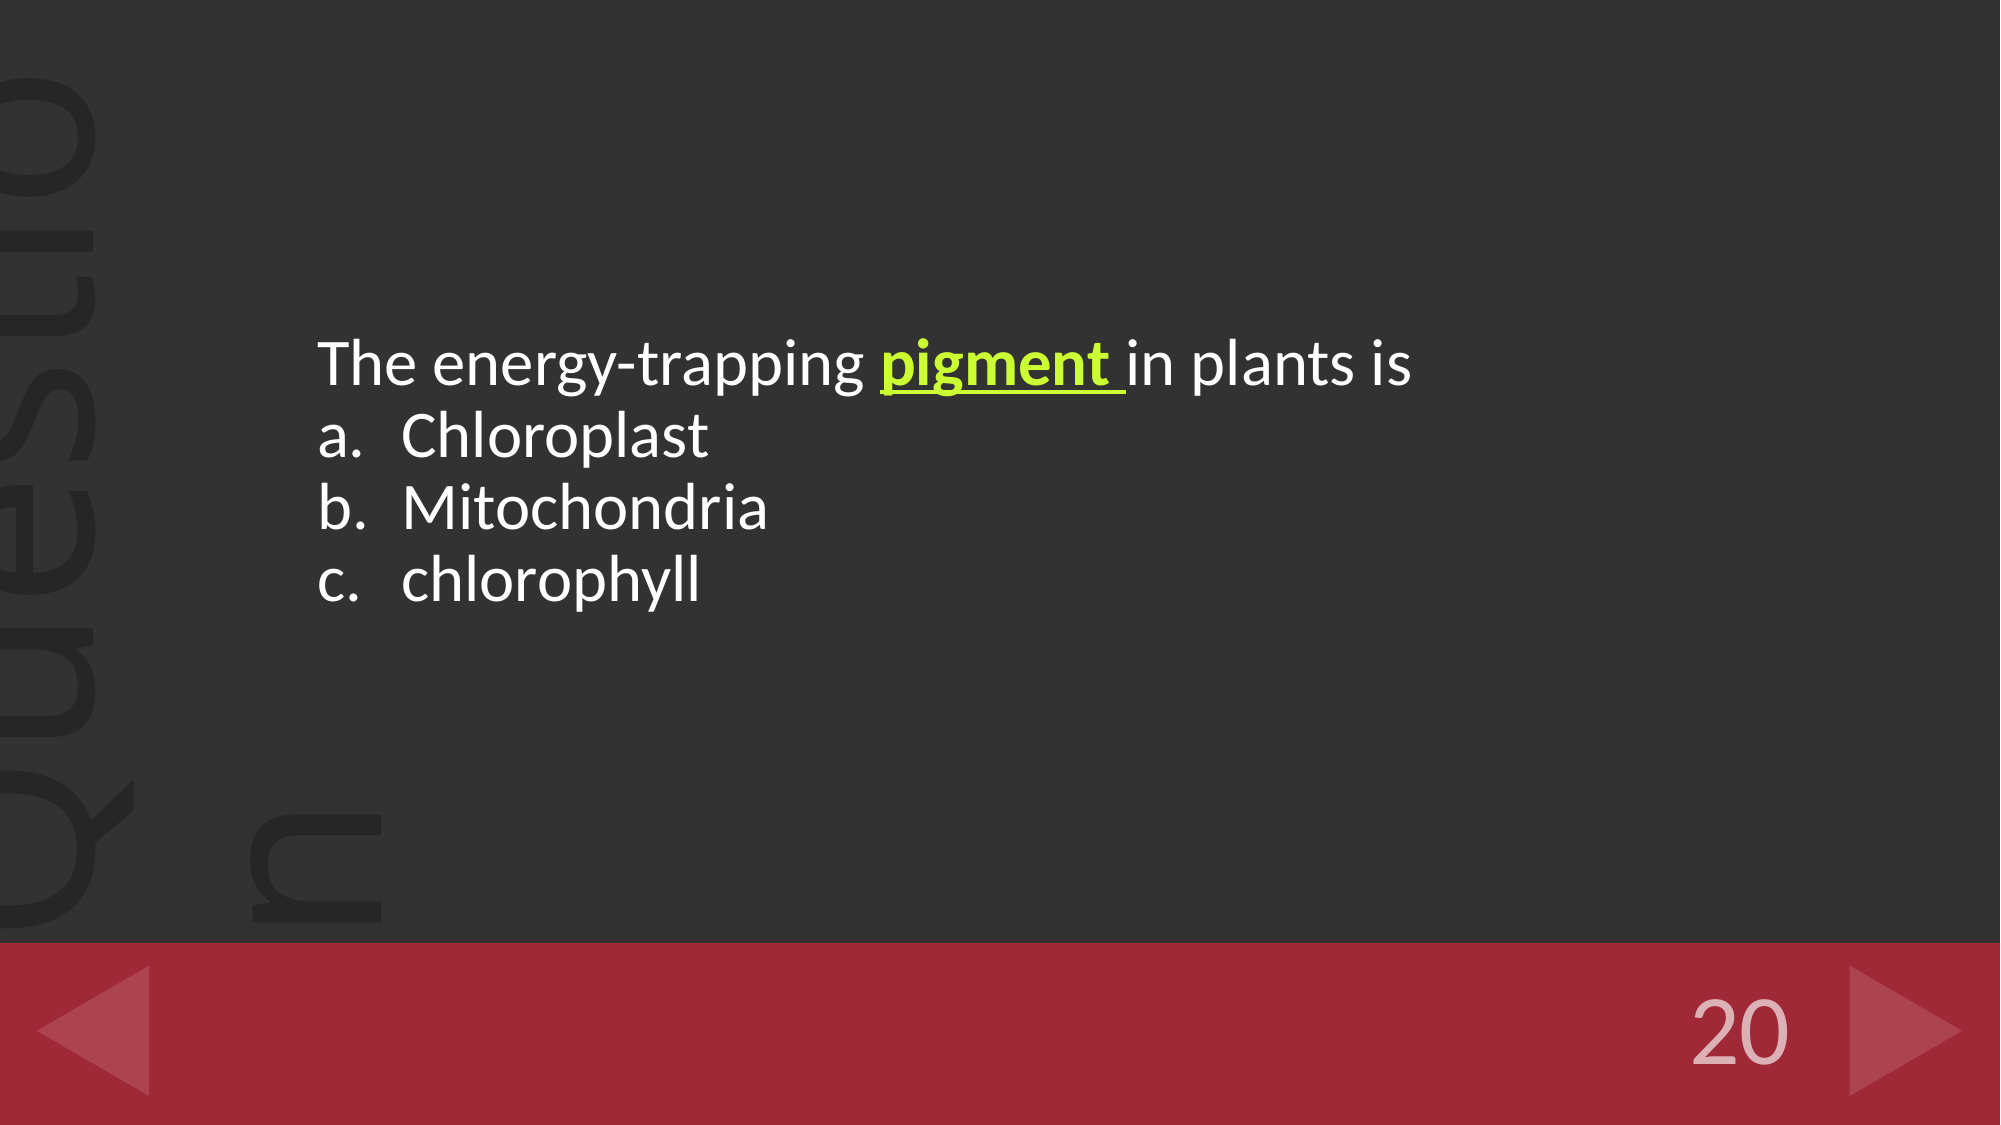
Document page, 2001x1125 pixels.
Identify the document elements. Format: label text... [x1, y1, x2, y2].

list 20 [1494, 967, 1806, 1097]
list The energy-trapping pigment in plants is Chloroplast Mitochondria chlorophyll [302, 307, 1760, 636]
